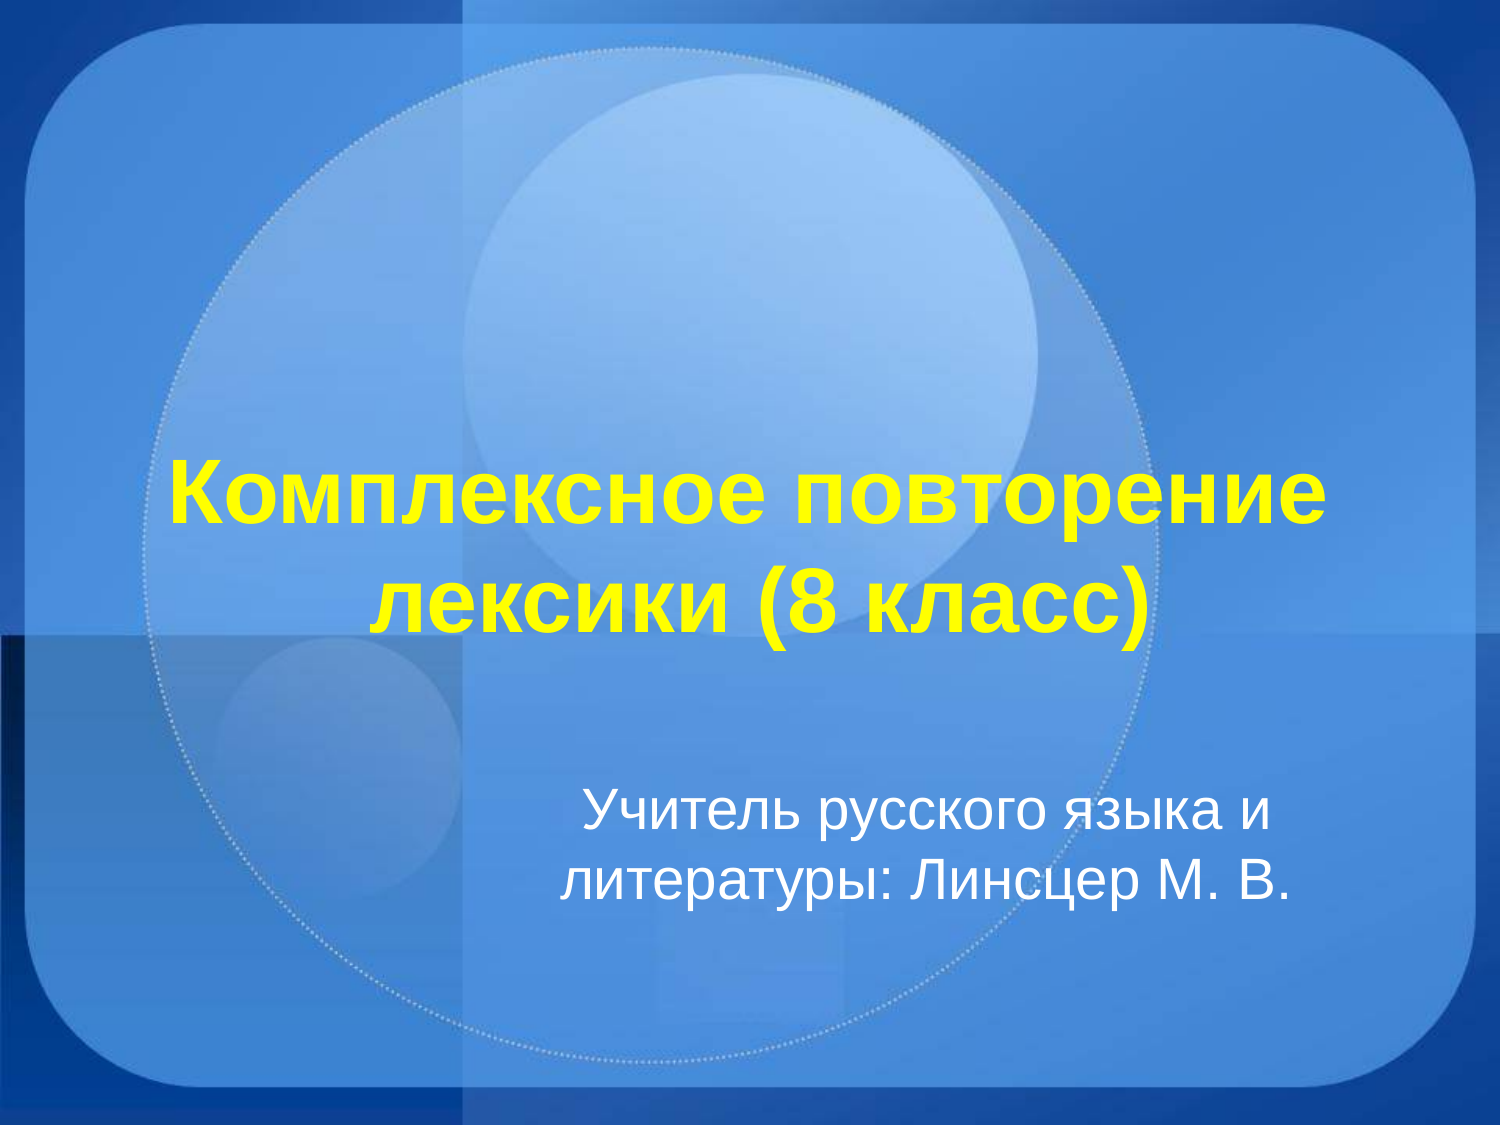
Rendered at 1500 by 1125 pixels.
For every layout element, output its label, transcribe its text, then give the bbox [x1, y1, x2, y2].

title Комплексное повторение лексики (8 класс) [123, 420, 1400, 663]
subtitle Учитель русского языка и литературы: Линсцер М. В. [466, 763, 1387, 977]
picture [0, 0, 1500, 1125]
